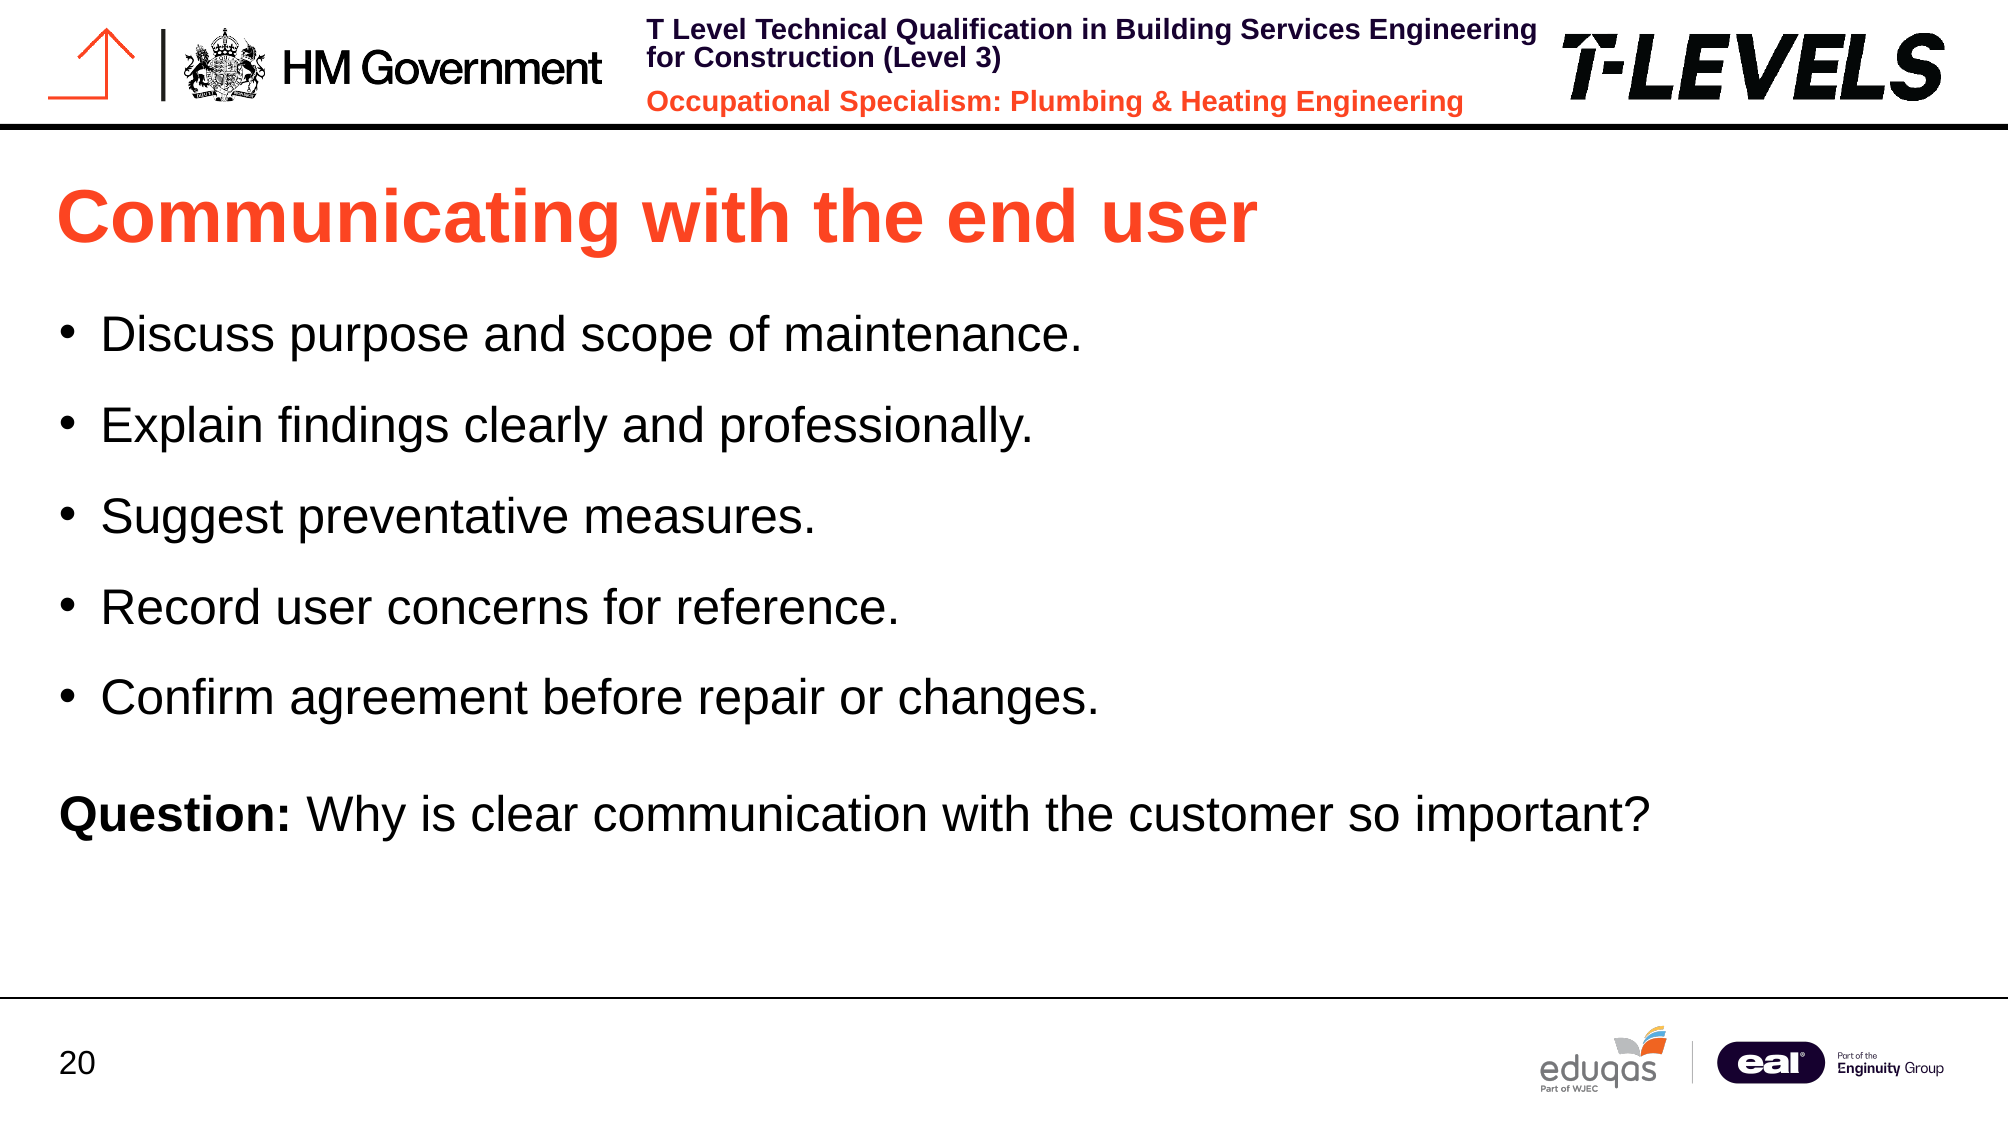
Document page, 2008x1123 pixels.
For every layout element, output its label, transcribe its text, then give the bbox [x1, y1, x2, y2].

title Communicating with the end user [41, 111, 1949, 314]
list Discuss purpose and scope of maintenance. Explain findings clearly and professionally. Suggest preventative measures. Record user concerns for reference. Confirm agreement before repair or changes. Question: Why is clear communication with the customer so important? [59, 295, 1949, 962]
picture [161, 28, 602, 102]
picture [1543, 25, 1964, 108]
picture [1535, 1021, 1949, 1097]
picture [43, 27, 141, 100]
